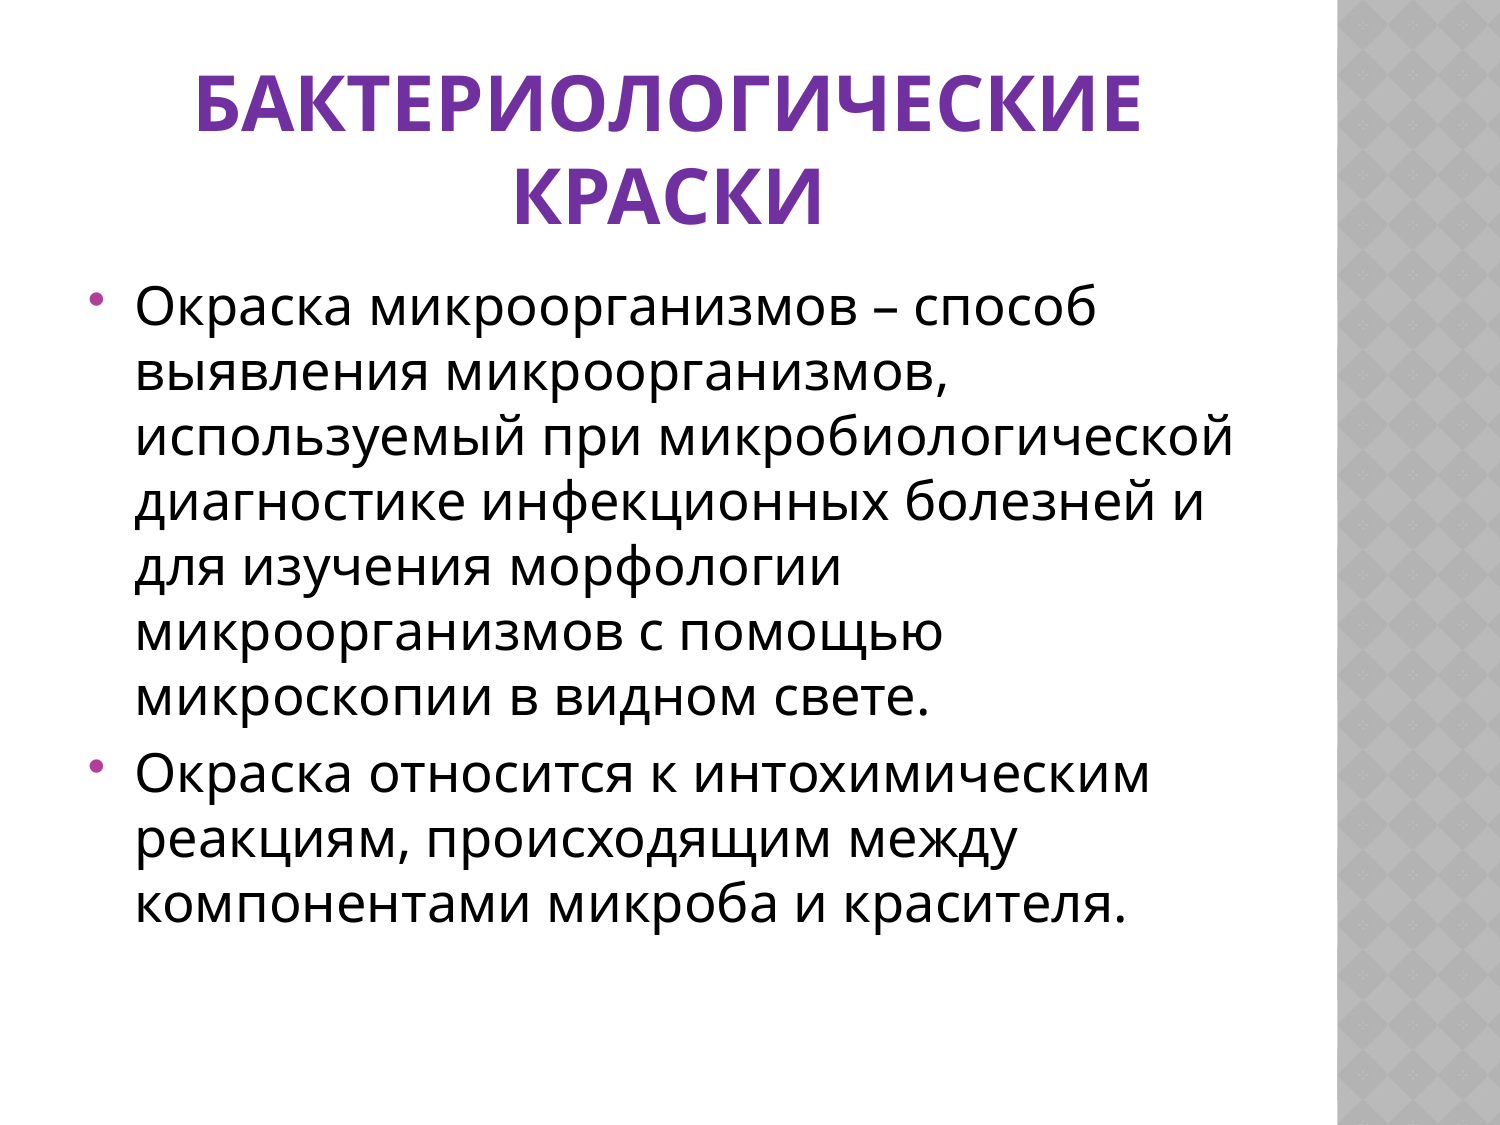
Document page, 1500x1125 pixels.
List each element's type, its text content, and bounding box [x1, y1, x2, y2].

list Окраска микроорганизмов – способ выявления микроорганизмов, используемый при микробиологической диагностике инфекционных болезней и для изучения морфологии микроорганизмов с помощью микроскопии в видном свете. Окраска относится к интохимическим реакциям, происходящим между компонентами микроба и красителя. [75, 264, 1263, 1059]
title Бактериологические краски [75, 52, 1263, 240]
